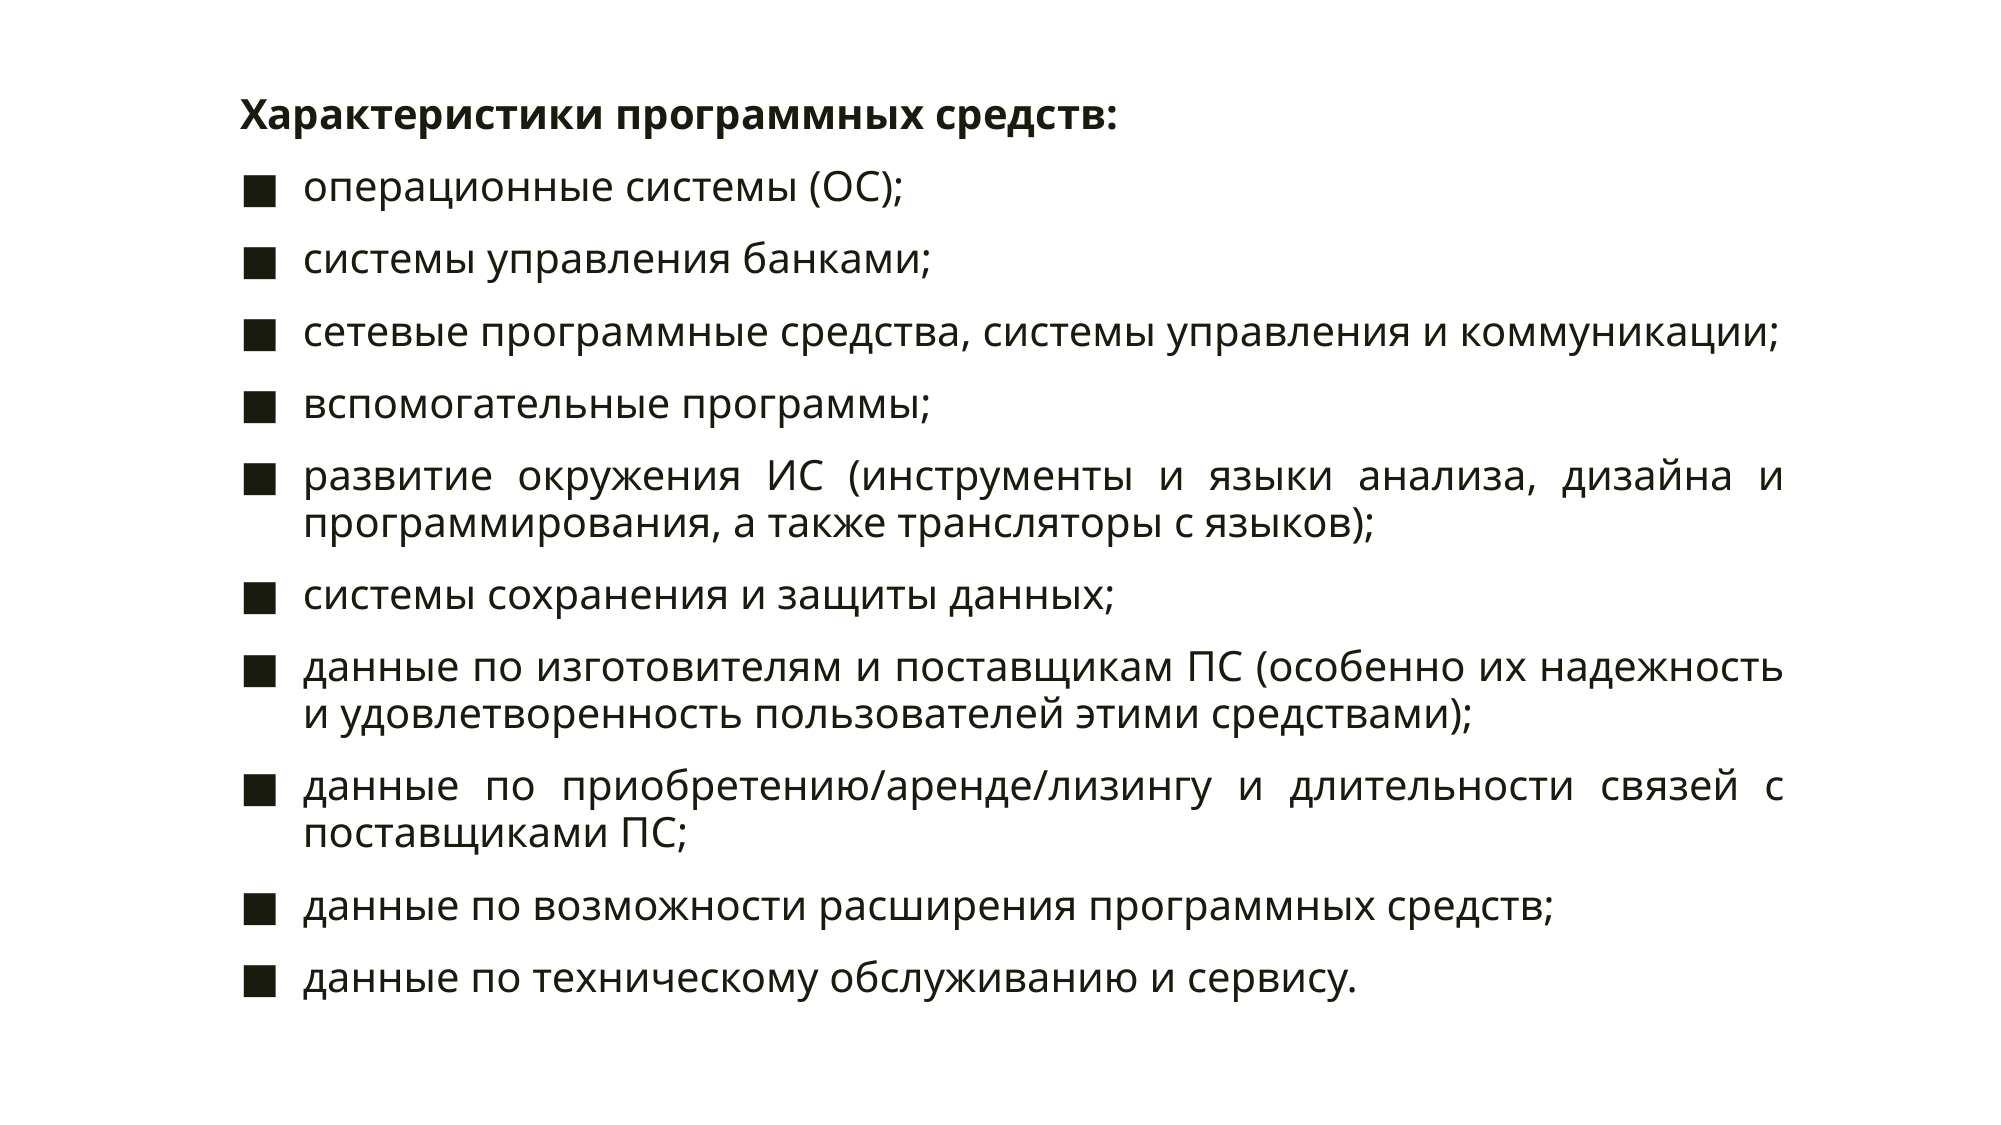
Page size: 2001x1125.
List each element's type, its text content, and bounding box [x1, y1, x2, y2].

list Характеристики программных средств: операционные системы (ОС); системы управления банками; сетевые программные средства, системы управления и коммуникации; вспомогательные программы; развитие окружения ИС (инструменты и языки анализа, дизайна и программирования, а также трансляторы с языков); системы сохранения и защиты данных; данные по изготовителям и поставщикам ПС (особенно их надежность и удовлетворенность пользователей этими средствами); данные по приобретению/аренде/лизингу и длительности связей с поставщиками ПС; данные по возможности расширения программных средств; данные по техническому обслуживанию и сервису. [225, 84, 1800, 1054]
